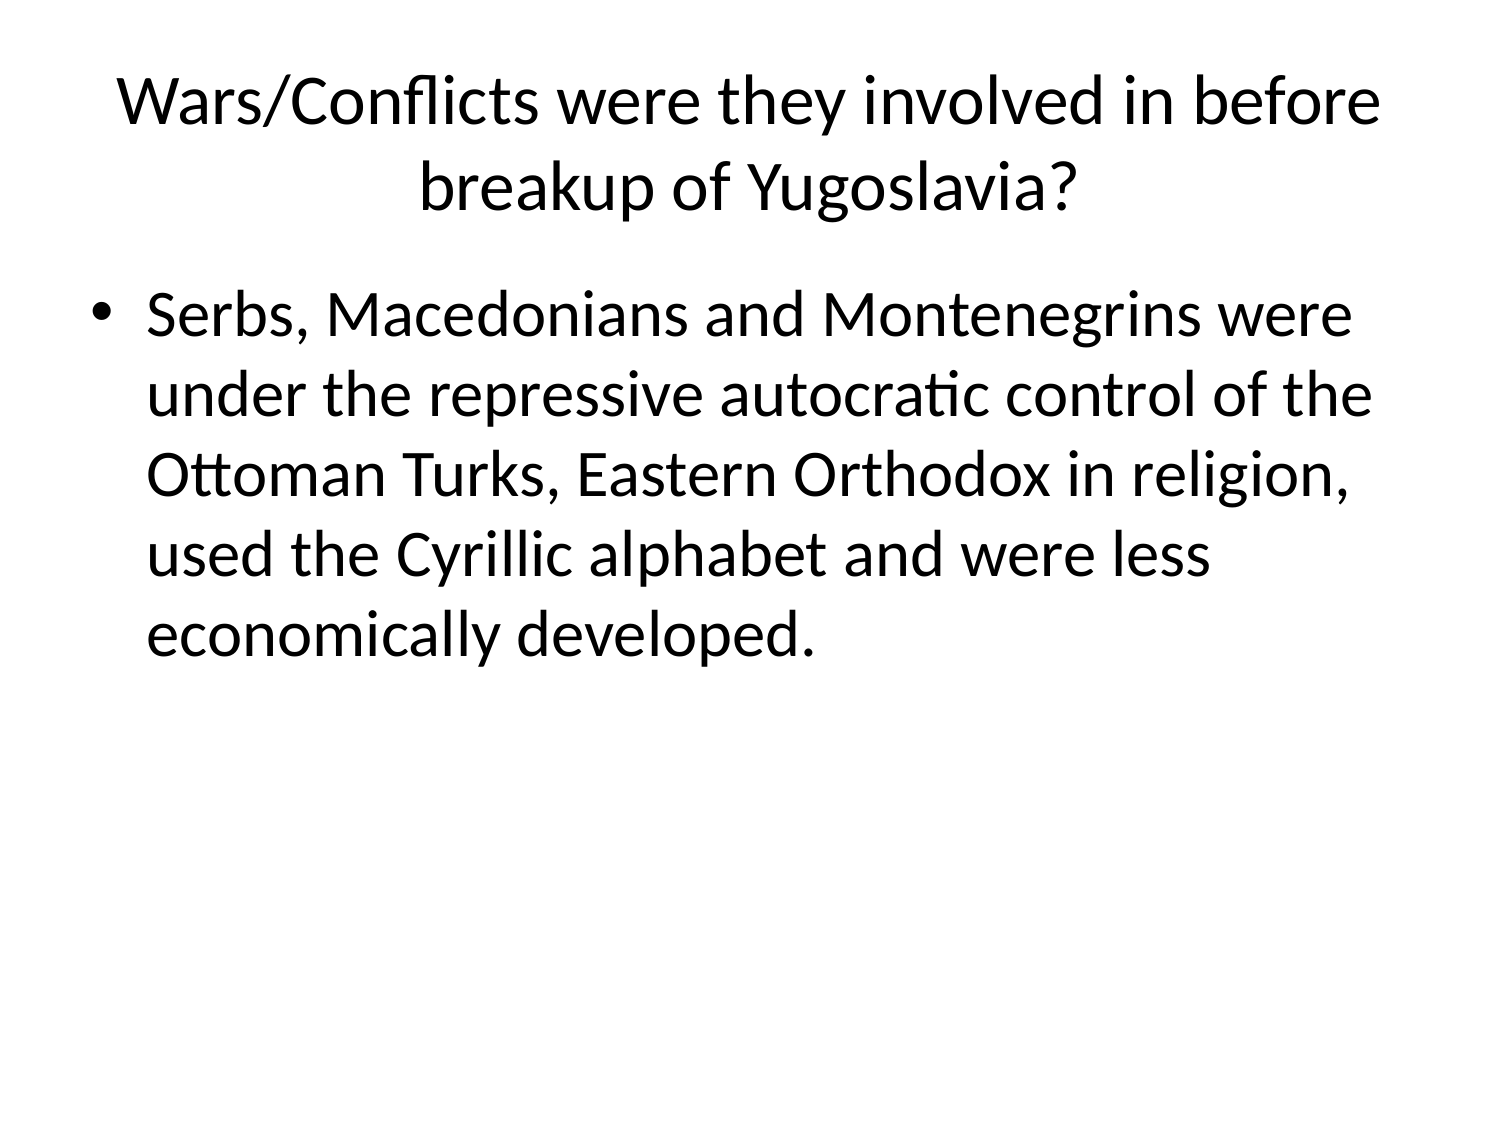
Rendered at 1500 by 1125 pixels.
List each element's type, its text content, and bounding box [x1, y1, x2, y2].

title Wars/Conflicts were they involved in before breakup of Yugoslavia? [75, 45, 1425, 233]
list Serbs, Macedonians and Montenegrins were under the repressive autocratic control of the Ottoman Turks, Eastern Orthodox in religion, used the Cyrillic alphabet and were less economically developed. [75, 262, 1425, 1005]
